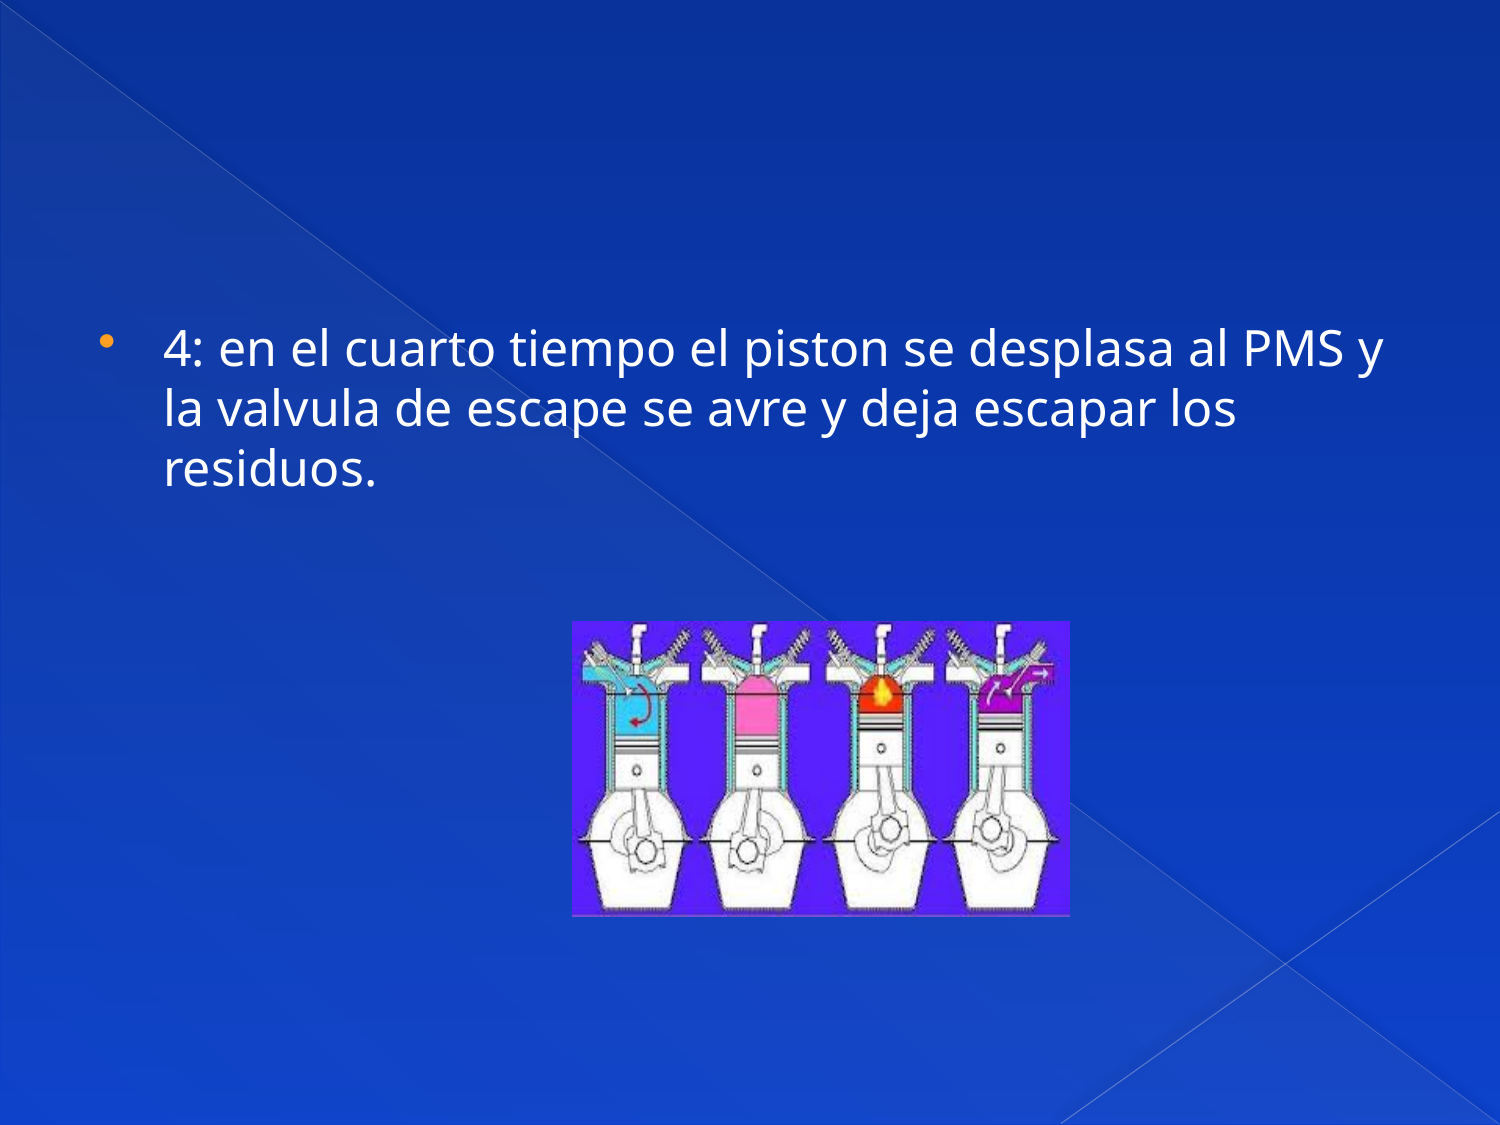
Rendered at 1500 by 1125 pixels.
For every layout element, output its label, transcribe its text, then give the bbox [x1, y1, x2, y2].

list 4: en el cuarto tiempo el piston se desplasa al PMS y la valvula de escape se avre y deja escapar los residuos. [75, 308, 1425, 1059]
picture [572, 621, 1070, 918]
